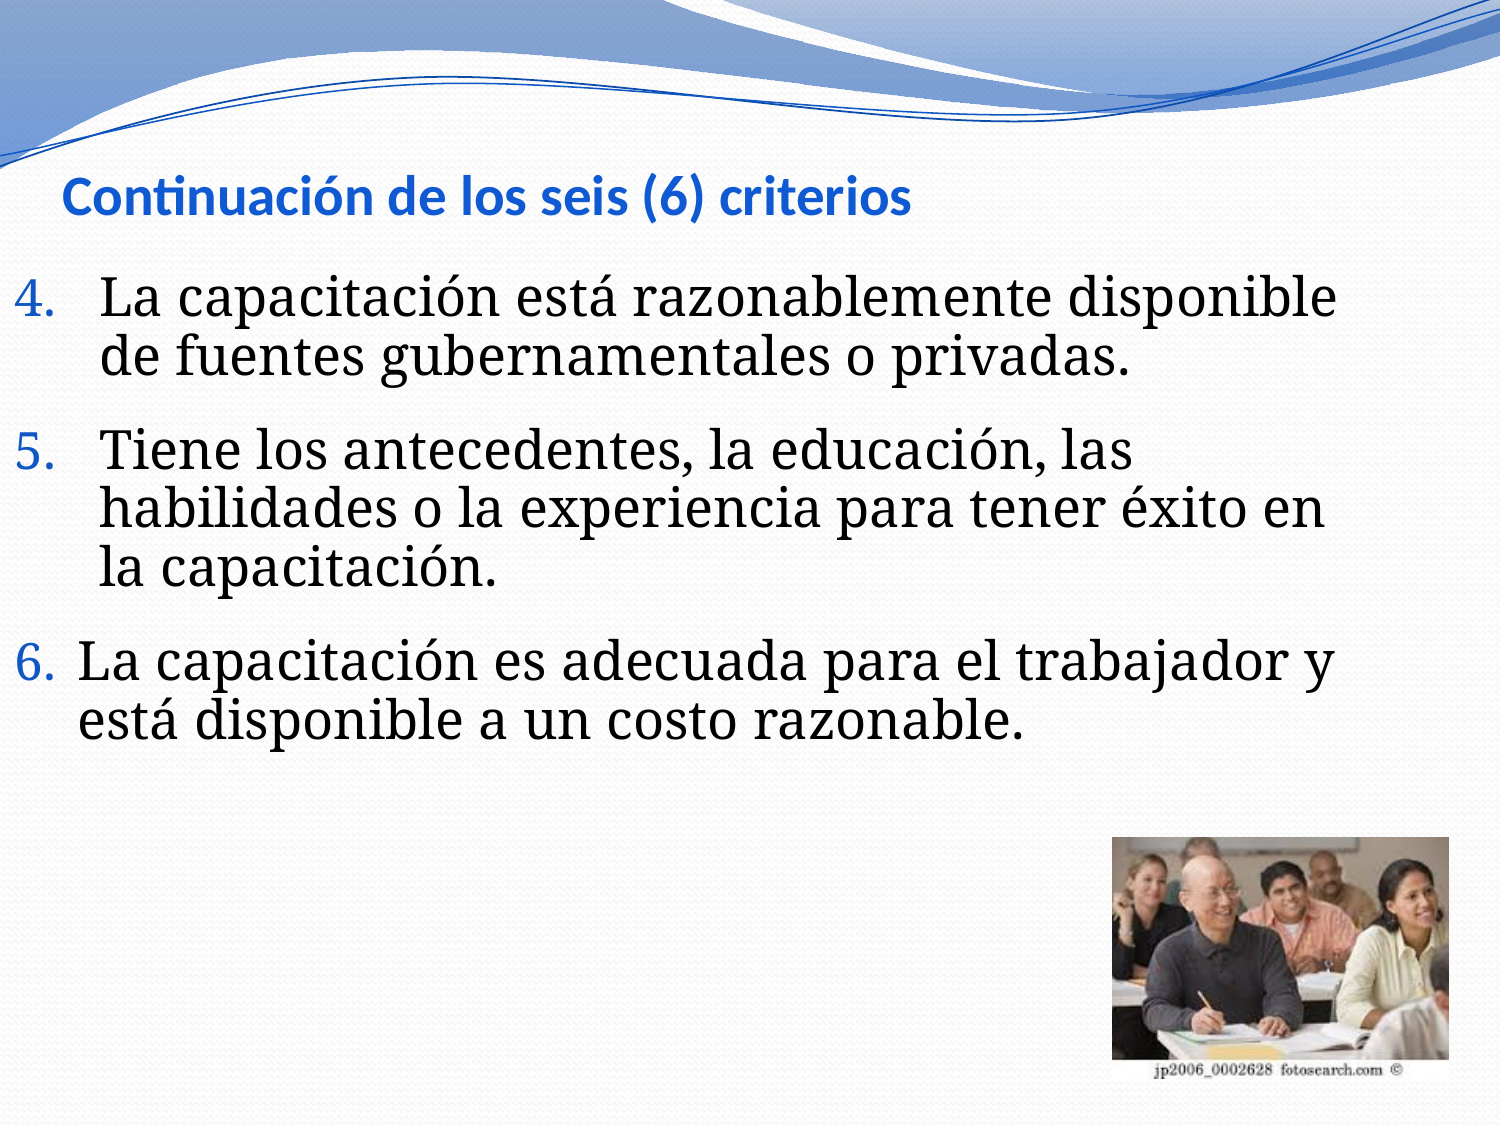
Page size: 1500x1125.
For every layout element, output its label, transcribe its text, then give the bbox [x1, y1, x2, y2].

picture [1112, 837, 1449, 1079]
title Continuación de los seis (6) criterios [62, 149, 1426, 288]
list La capacitación está razonablemente disponible de fuentes gubernamentales o privadas. Tiene los antecedentes, la educación, las habilidades o la experiencia para tener éxito en la capacitación. La capacitación es adecuada para el trabajador y está disponible a un costo razonable. [0, 262, 1363, 1013]
